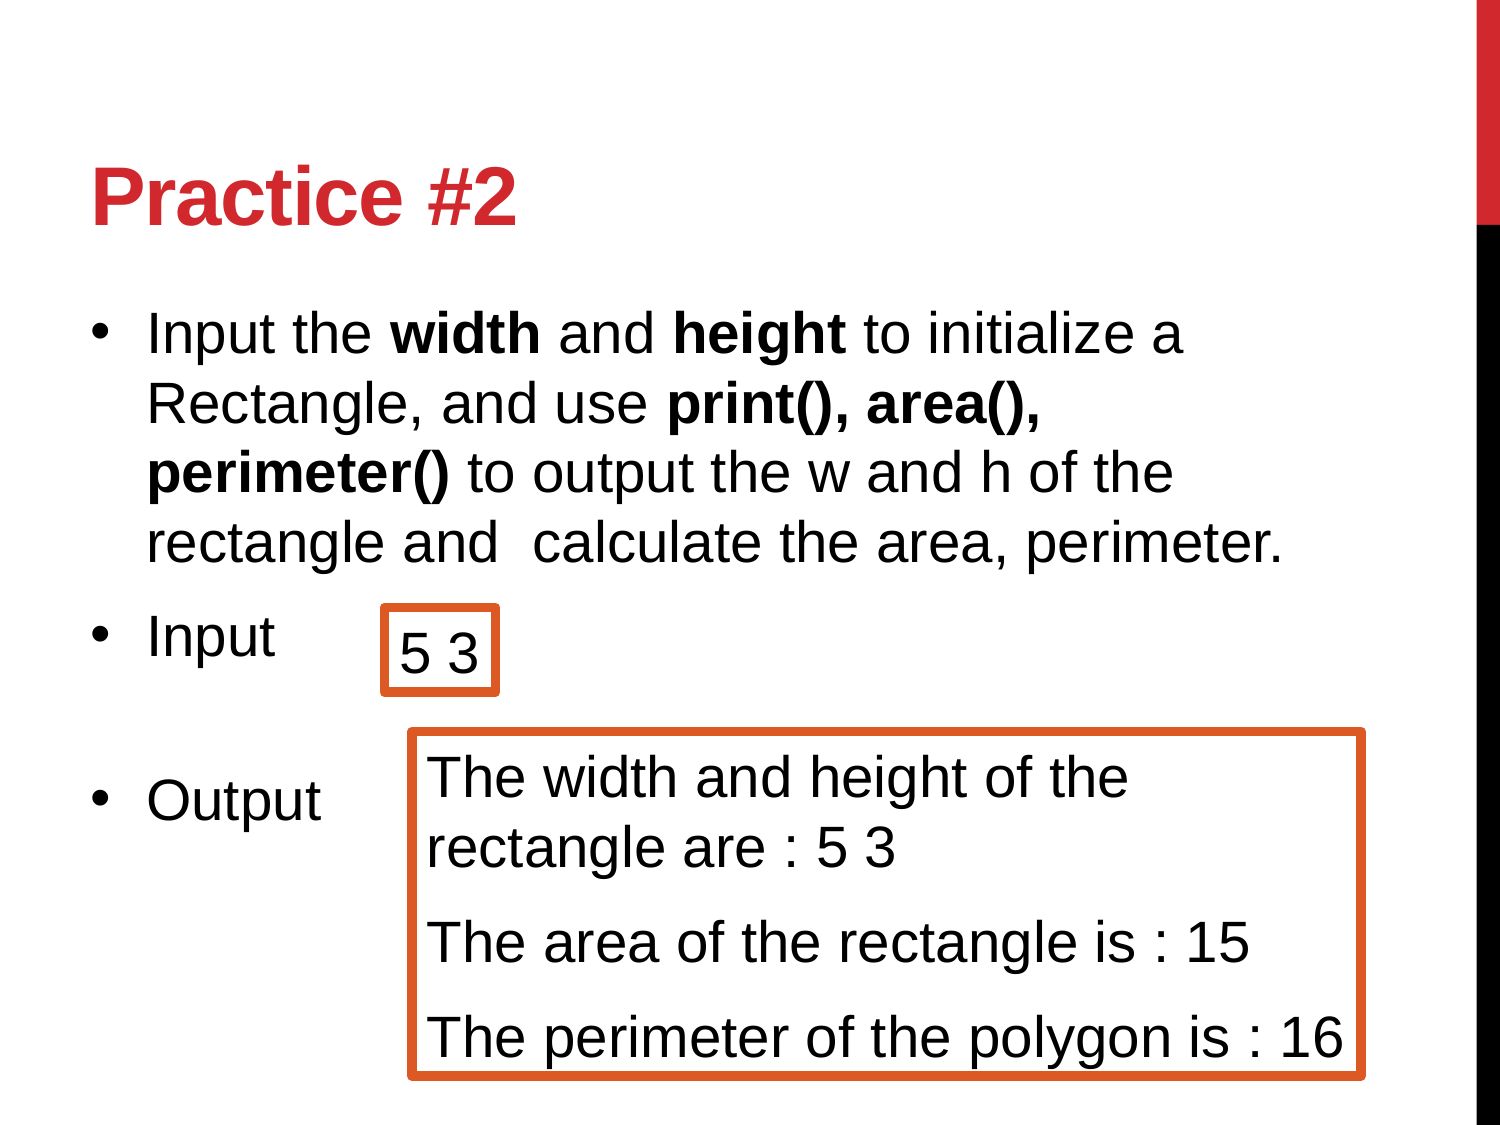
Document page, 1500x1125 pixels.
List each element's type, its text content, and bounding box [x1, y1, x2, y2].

text_box The width and height of the rectangle are : 5 3 The area of the rectangle is : 15 The perimeter of the polygon is : 16 [411, 731, 1361, 1077]
text_box Practice #2 [74, 24, 1350, 250]
list Input the width and height to initialize a Rectangle, and use print(), area(), perimeter() to output the w and h of the rectangle and calculate the area, perimeter. Input Output [75, 287, 1350, 1005]
text_box 5 3 [384, 607, 496, 693]
